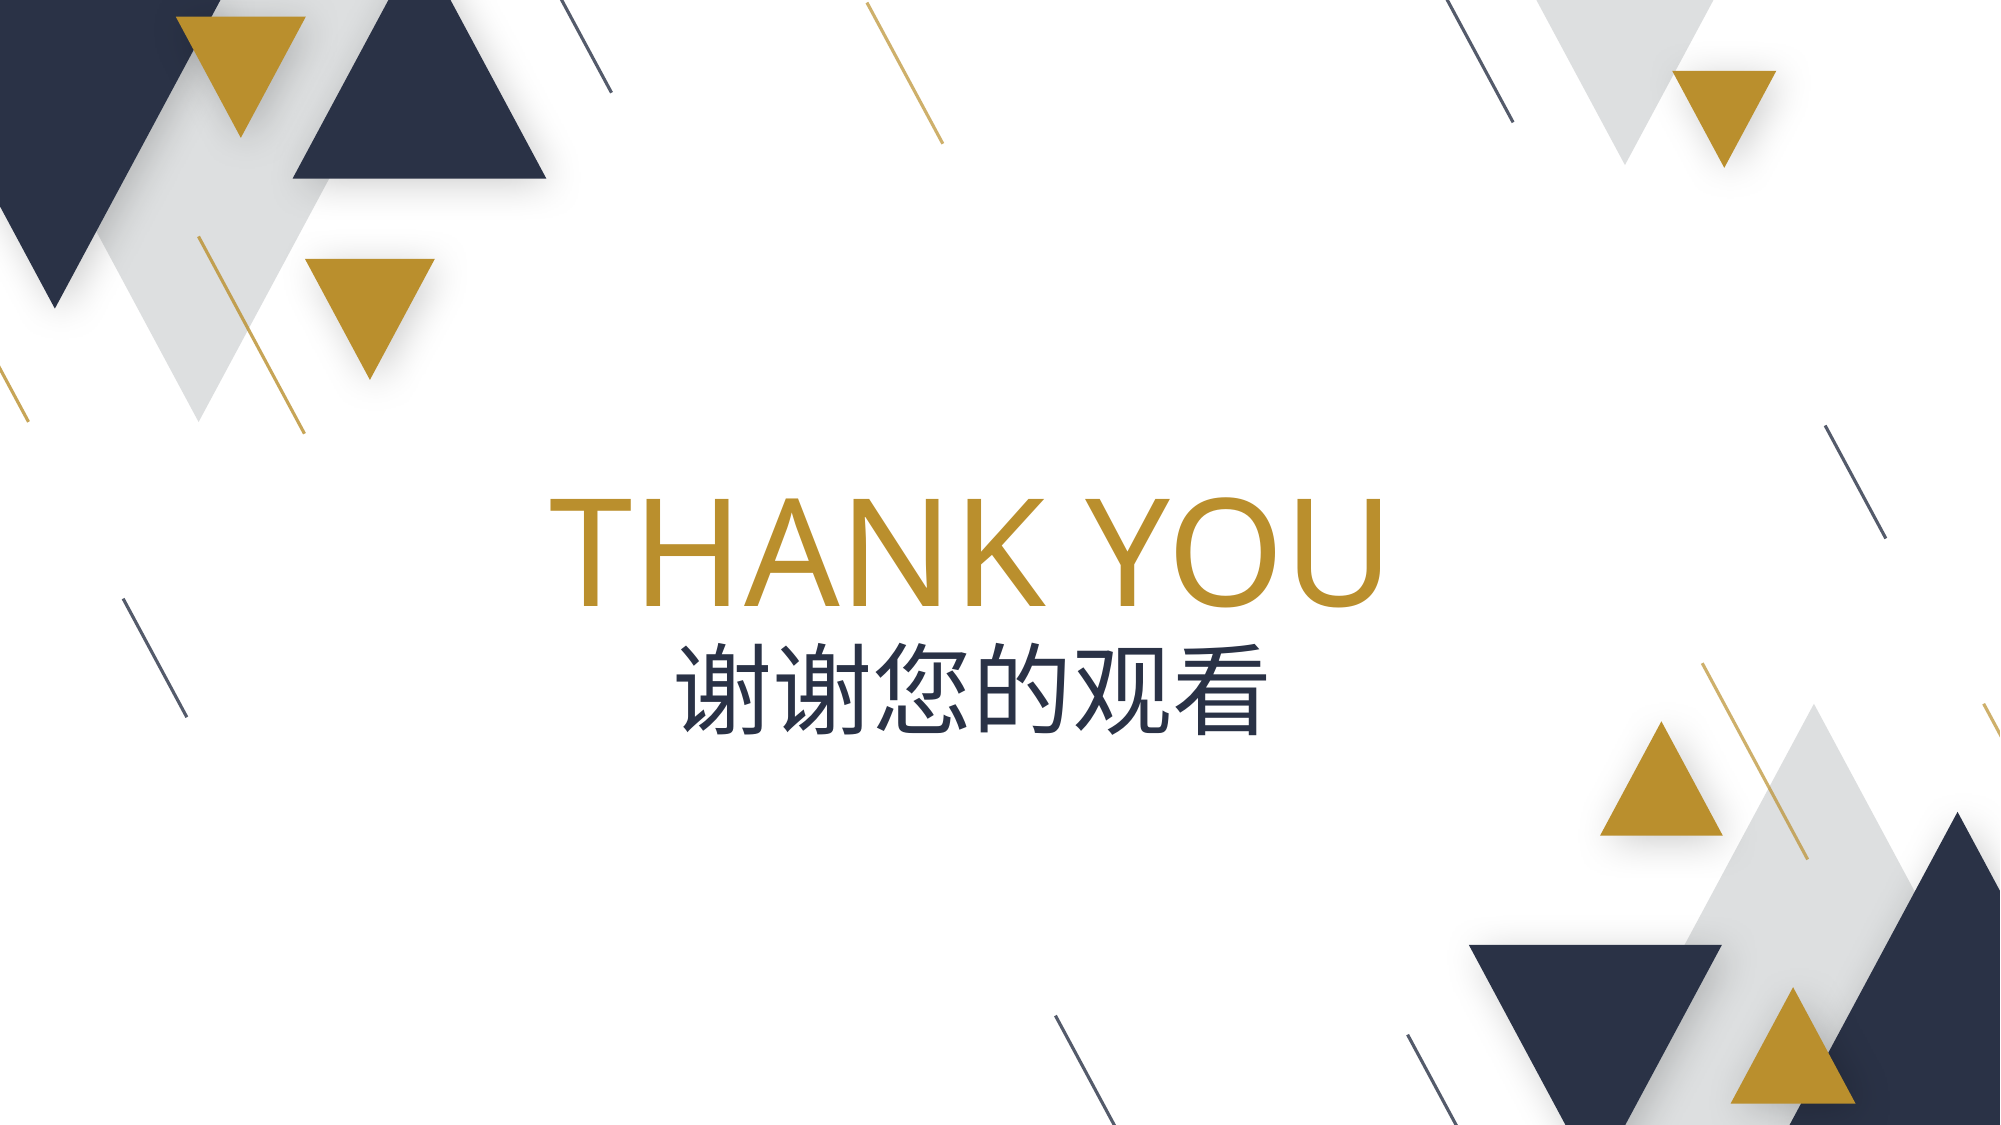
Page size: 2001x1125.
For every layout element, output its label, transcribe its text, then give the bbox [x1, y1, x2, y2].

text_box [1598, 719, 1702, 837]
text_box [1055, 1015, 1138, 1125]
text_box [1841, 809, 2000, 1125]
text_box [0, 0, 222, 311]
text_box [1670, 69, 1779, 171]
text_box 谢谢您的观看 [362, 620, 1582, 755]
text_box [198, 236, 305, 434]
text_box [290, 0, 549, 180]
text_box [1535, 0, 1715, 168]
text_box [1659, 701, 1909, 1125]
text_box [174, 15, 308, 141]
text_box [123, 598, 187, 718]
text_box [866, 2, 943, 144]
text_box [1728, 984, 1858, 1105]
text_box THANK YOU [489, 449, 1456, 645]
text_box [1407, 1034, 1490, 1125]
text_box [1825, 425, 1886, 539]
text_box [305, 257, 437, 383]
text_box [507, 0, 612, 93]
text_box [113, 0, 375, 424]
text_box [1467, 943, 1724, 1125]
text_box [0, 281, 29, 422]
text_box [1442, 0, 1514, 123]
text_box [1983, 703, 2000, 857]
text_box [1702, 663, 1808, 860]
